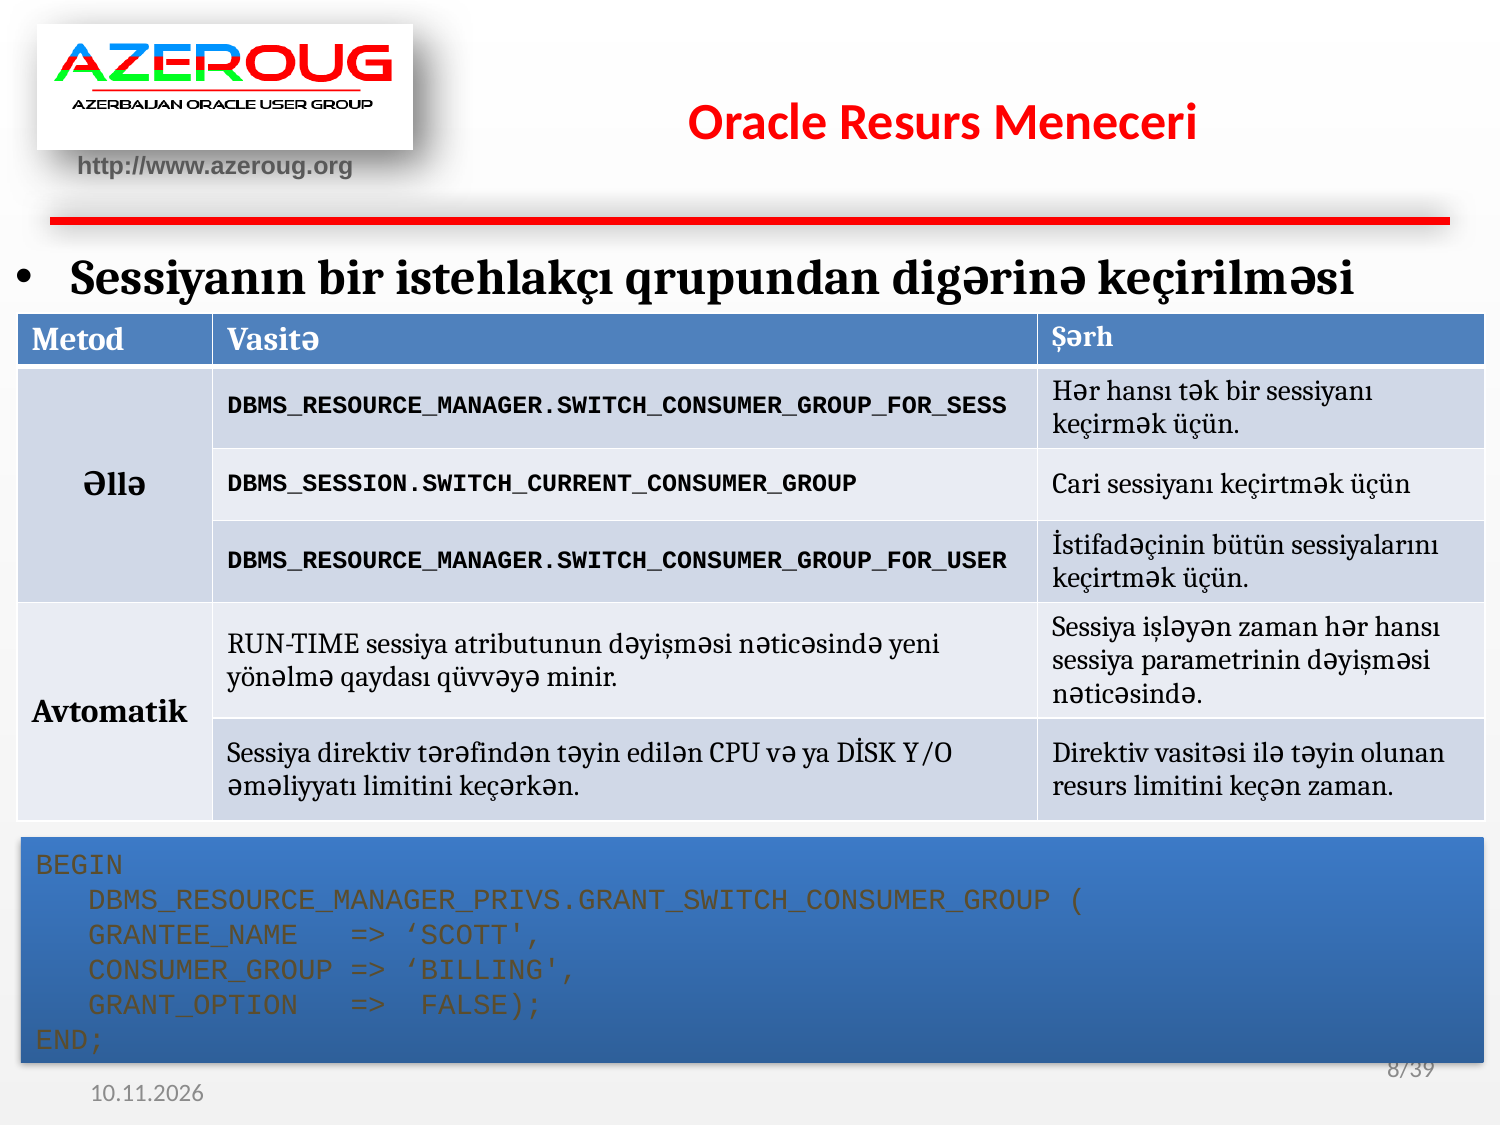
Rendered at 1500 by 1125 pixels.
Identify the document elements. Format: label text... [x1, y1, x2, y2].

table_cell Hər hansı tək bir sessiyanı keçirmək üçün. [1038, 369, 1484, 448]
text_box Sessiyanın bir istehlakçı qrupundan digərinə keçirilməsi [0, 237, 1500, 1125]
table_cell RUN-TIME sessiya atributunun dəyişməsi nəticəsində yeni yönəlmə qaydası qüvvəyə minir. [213, 603, 1037, 717]
table_header Vasitə [213, 314, 1037, 364]
table_cell Sessiya direktiv tərəfindən təyin edilən CPU və ya DİSK Y/O əməliyyatı limitini keçərkən. [213, 719, 1037, 820]
picture [50, 217, 1450, 225]
table_header Şərh [1038, 314, 1484, 364]
table_cell Avtomatik [18, 603, 212, 820]
text_box BEGIN DBMS_RESOURCE_MANAGER_PRIVS.GRANT_SWITCH_CONSUMER_GROUP ( GRANTEE_NAME => ‘SCOTT', CONSUMER_GROUP => ‘BILLING', GRANT_OPTION => FALSE); END; [20, 837, 1484, 1063]
table_cell DBMS_RESOURCE_MANAGER.SWITCH_CONSUMER_GROUP_FOR_SESS [213, 369, 1037, 448]
table_cell DBMS_SESSION.SWITCH_CURRENT_CONSUMER_GROUP [213, 449, 1037, 520]
table_cell Sessiya işləyən zaman hər hansı sessiya parametrinin dəyişməsi nəticəsində. [1038, 603, 1484, 717]
table_cell DBMS_RESOURCE_MANAGER.SWITCH_CONSUMER_GROUP_FOR_USER [213, 521, 1037, 602]
picture [37, 24, 413, 150]
table_cell Cari sessiyanı keçirtmək üçün [1038, 449, 1484, 520]
table_cell Əllə [18, 369, 212, 602]
table_cell İstifadəçinin bütün sessiyalarını keçirtmək üçün. [1038, 521, 1484, 602]
table_cell Direktiv vasitəsi ilə təyin olunan resurs limitini keçən zaman. [1038, 719, 1484, 820]
title Oracle Resurs Meneceri [487, 49, 1401, 188]
table_header Metod [18, 314, 212, 364]
